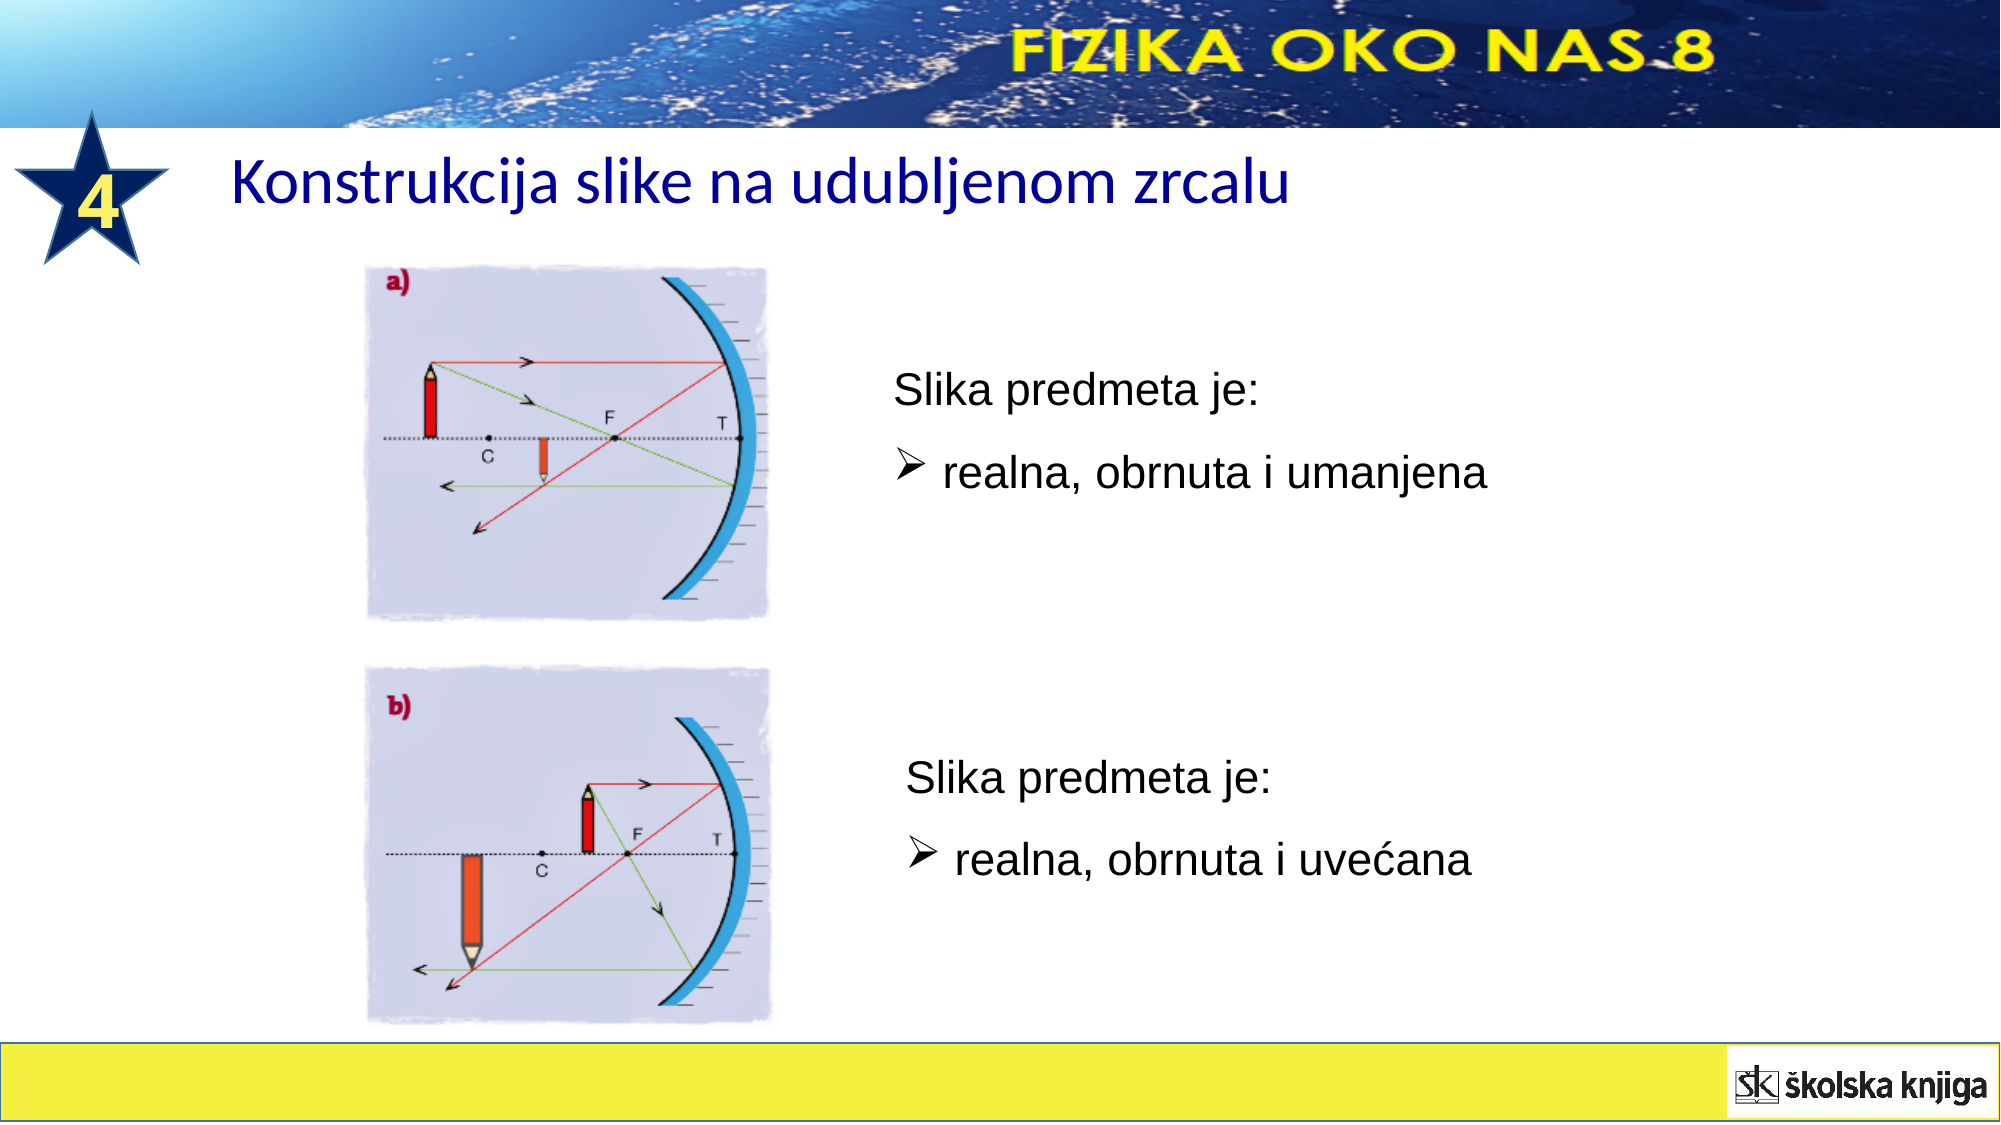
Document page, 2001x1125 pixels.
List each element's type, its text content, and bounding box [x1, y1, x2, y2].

text_box Slika predmeta je: realna, obrnuta i uvećana [890, 712, 1488, 893]
picture [362, 262, 772, 625]
picture [1727, 1046, 1998, 1118]
picture [0, 0, 2000, 128]
picture [362, 662, 775, 1029]
text_box Konstrukcija slike na udubljenom zrcalu [216, 129, 1308, 224]
text_box 4 [13, 108, 170, 266]
text_box Slika predmeta je: realna, obrnuta i umanjena [878, 324, 1503, 505]
